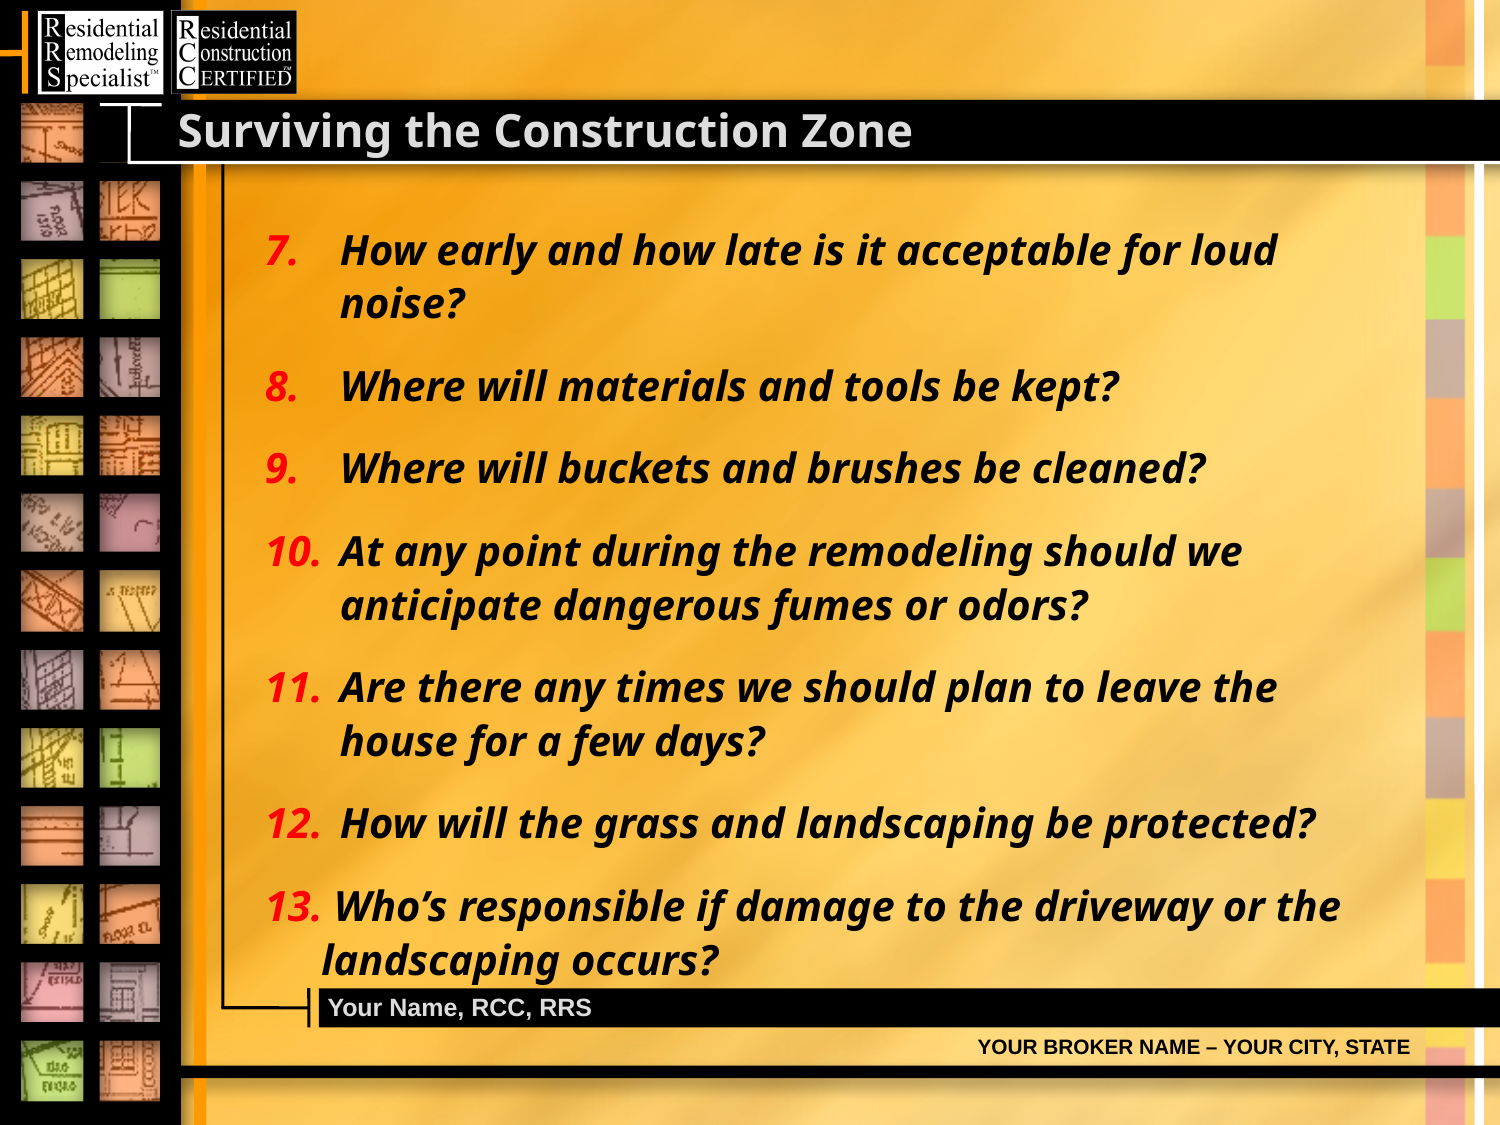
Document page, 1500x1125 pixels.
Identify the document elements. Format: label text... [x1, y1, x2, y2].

picture [100, 885, 160, 943]
picture [37, 10, 164, 95]
picture [21, 1041, 83, 1101]
picture [1484, 0, 1500, 99]
picture [181, 165, 193, 1065]
picture [1484, 1028, 1500, 1065]
picture [100, 181, 160, 240]
picture [21, 650, 83, 709]
picture [21, 885, 83, 943]
footer Your Name, RCC, RRS [312, 984, 1413, 1025]
picture [100, 260, 160, 319]
picture [100, 963, 160, 1022]
picture [21, 729, 83, 787]
picture [207, 165, 1474, 1065]
picture [21, 103, 83, 162]
picture [100, 571, 160, 631]
picture [100, 729, 160, 787]
picture [21, 338, 83, 397]
picture [100, 494, 160, 551]
title Surviving the Construction Zone [162, 99, 1475, 160]
picture [181, 1079, 193, 1125]
picture [21, 494, 83, 551]
picture [21, 963, 83, 1022]
picture [1484, 165, 1500, 988]
picture [100, 338, 160, 397]
picture [21, 807, 83, 865]
picture [21, 571, 83, 631]
picture [21, 416, 83, 475]
picture [21, 260, 83, 319]
picture [100, 416, 160, 475]
picture [21, 181, 83, 240]
list How early and how late is it acceptable for loud noise? Where will materials and tools be kept? Where will buckets and brushes be cleaned? At any point during the remodeling should we anticipate dangerous fumes or odors? Are there any times we should plan to leave the house for a few days? How will the grass and landscaping be protected? Who’s responsible if damage to the driveway or the landscaping occurs? [249, 212, 1400, 975]
picture [100, 807, 160, 865]
picture [100, 1041, 160, 1101]
picture [100, 650, 160, 709]
picture [207, 1079, 1474, 1125]
picture [171, 0, 1474, 99]
picture [1484, 1079, 1500, 1125]
